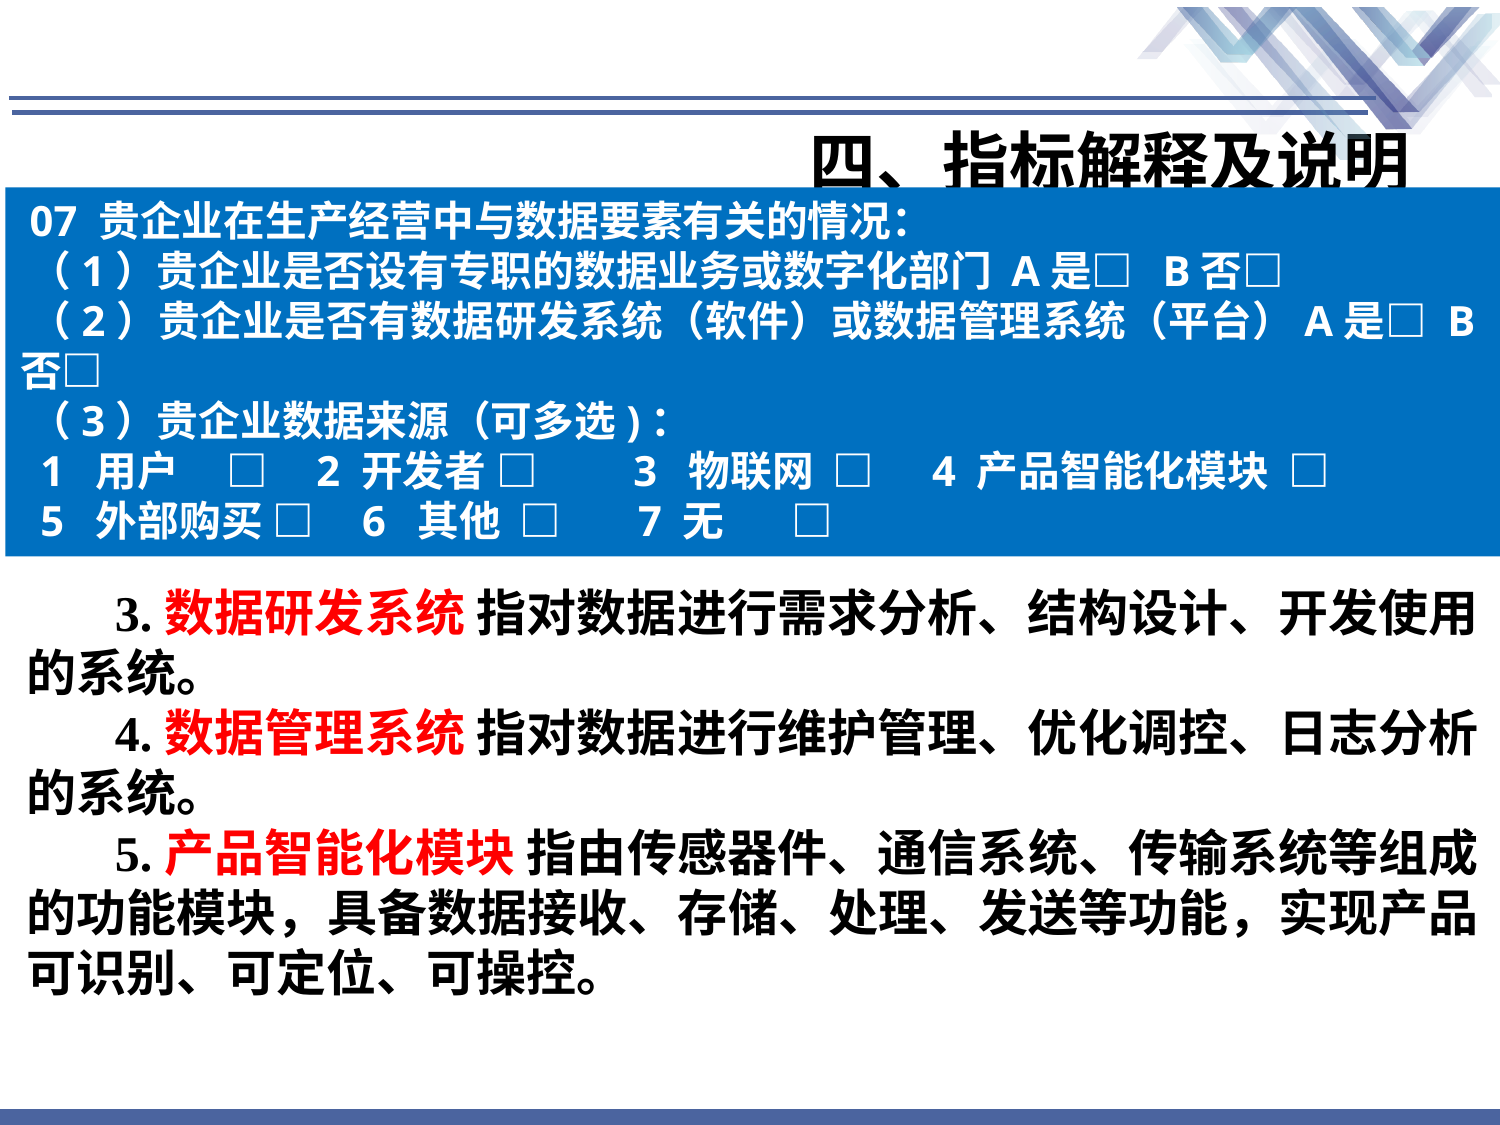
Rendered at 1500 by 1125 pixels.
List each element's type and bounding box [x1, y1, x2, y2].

text_box [0, 7, 1500, 1125]
